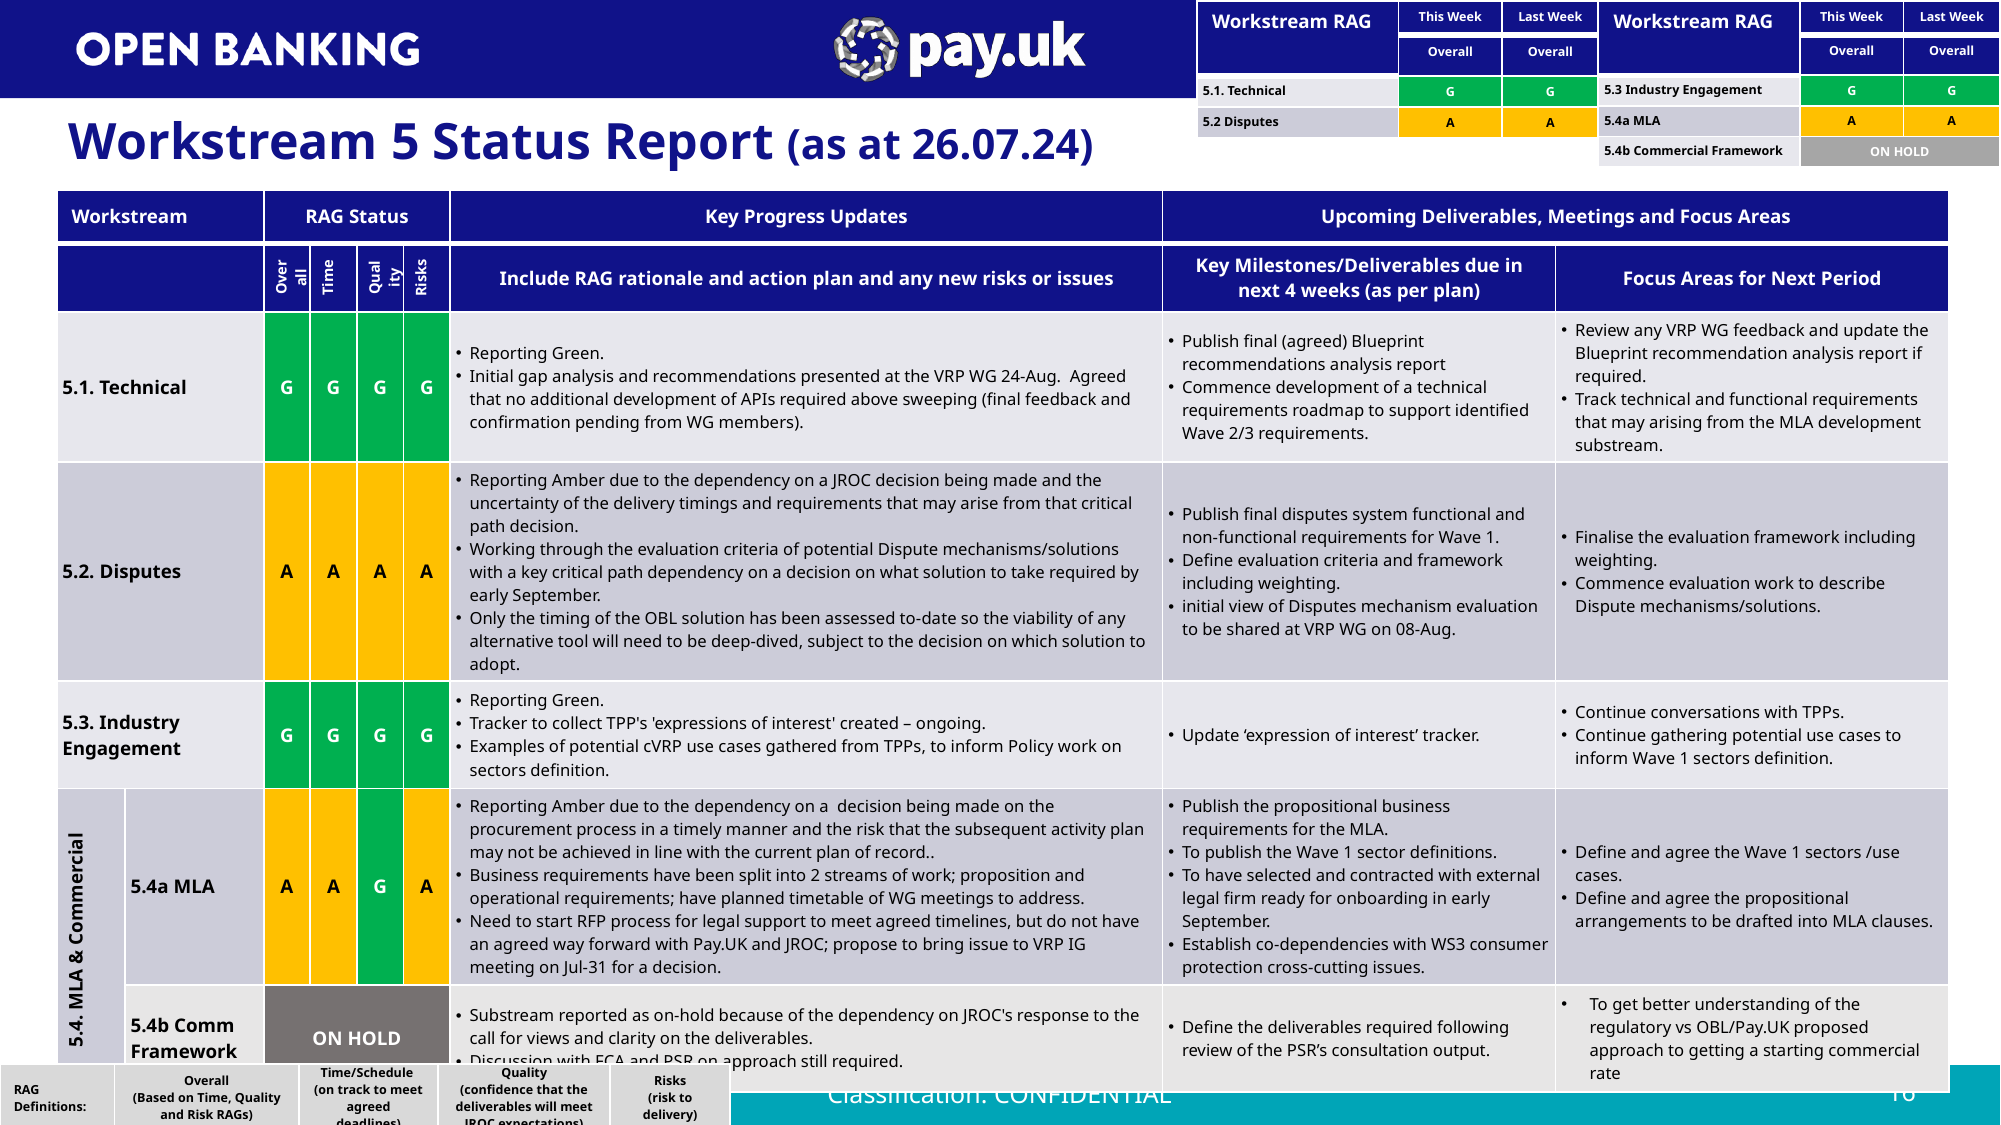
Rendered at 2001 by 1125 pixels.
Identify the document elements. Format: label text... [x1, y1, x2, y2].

table_header Upcoming Deliverables, Meetings and Focus Areas [1163, 191, 1948, 241]
table_cell G [404, 682, 449, 788]
table_cell Publish final (agreed) Blueprint recommendations analysis report Commence development of a technical requirements roadmap to support identified Wave 2/3 requirements. [1163, 313, 1555, 461]
table_header Overall (Based on Time, Quality and Risk RAGs) [115, 1065, 298, 1125]
table_cell G [265, 682, 309, 788]
table_cell Risks [404, 246, 449, 311]
footer Classification: CONFIDENTIAL [731, 1093, 1338, 1124]
picture [824, 2, 1094, 88]
table_cell G [1904, 76, 1999, 105]
title Workstream 5 Status Report (as at 26.07.24) [53, 98, 1362, 189]
table_cell A [265, 789, 309, 984]
table_cell 5.4. MLA & Commercial [58, 789, 124, 1063]
table_cell Key Milestones/Deliverables due in next 4 weeks (as per plan) [1163, 246, 1555, 311]
table_cell ON HOLD [265, 986, 449, 1063]
table_cell A [1399, 108, 1501, 137]
table_cell 5.2 Disputes [1198, 108, 1398, 137]
picture [43, 0, 452, 99]
table_cell G [1399, 77, 1501, 106]
table_cell Update ‘expression of interest’ tracker. [1163, 682, 1555, 788]
table_cell 5.1. Technical [1198, 79, 1398, 106]
table_cell Reporting Green. Tracker to collect TPP's 'expressions of interest' created – ongoing. Examples of potential cVRP use cases gathered from TPPs, to inform Policy work on sectors definition. [451, 682, 1162, 788]
table_cell A [1503, 108, 1597, 137]
table_cell ON HOLD [1801, 137, 1999, 166]
table_cell Define and agree the Wave 1 sectors /use cases. Define and agree the propositional arrangements to be drafted into MLA clauses. [1556, 789, 1948, 984]
table_cell A [311, 463, 356, 680]
table_cell A [404, 463, 449, 680]
table_cell G [358, 313, 403, 461]
table_cell A [1904, 107, 1999, 136]
table_header Key Progress Updates [451, 191, 1162, 241]
table_cell Overall [1801, 38, 1903, 74]
table_cell A [265, 463, 309, 680]
table_cell A [358, 463, 403, 680]
table_cell Overall [265, 246, 309, 311]
table_cell Reporting Green. Initial gap analysis and recommendations presented at the VRP WG 24-Aug. Agreed that no additional development of APIs required above sweeping (final feedback and confirmation pending from WG members). [451, 313, 1162, 461]
table_cell Focus Areas for Next Period [1556, 246, 1948, 311]
table_cell Include RAG rationale and action plan and any new risks or issues [451, 246, 1162, 311]
table_cell 5.4a MLA [126, 789, 263, 984]
table_cell G [311, 682, 356, 788]
table_header RAG Status [265, 191, 449, 241]
table_cell Publish final disputes system functional and non-functional requirements for Wave 1. Define evaluation criteria and framework including weighting. initial view of Disputes mechanism evaluation to be shared at VRP WG on 08-Aug. [1163, 463, 1555, 680]
table_cell Overall [1503, 38, 1597, 75]
table_header Last Week [1904, 2, 1999, 32]
table_cell 5.1. Technical [58, 313, 263, 461]
table_cell Substream reported as on-hold because of the dependency on JROC's response to the call for views and clarity on the deliverables. Discussion with FCA and PSR on approach still required. [451, 986, 1162, 1091]
table_cell Overall [1904, 38, 1999, 74]
table_header This Week [1399, 2, 1501, 32]
table_cell A [1801, 107, 1903, 136]
table_header This Week [1801, 2, 1903, 32]
table_cell 5.2. Disputes [58, 463, 263, 680]
table_cell Define the deliverables required following review of the PSR’s consultation output. [1163, 986, 1555, 1091]
table_cell 5.4b Comm Framework [126, 986, 263, 1063]
table_cell A [311, 789, 356, 984]
table_cell Review any VRP WG feedback and update the Blueprint recommendation analysis report if required. Track technical and functional requirements that may arising from the MLA development substream. [1556, 313, 1948, 461]
table_header Quality (confidence that the deliverables will meet JROC expectations) [439, 1065, 609, 1125]
table_cell Reporting Amber due to the dependency on a JROC decision being made and the uncertainty of the delivery timings and requirements that may arise from that critical path decision. Working through the evaluation criteria of potential Dispute mechanisms/solutions with a key critical path dependency on a decision on what solution to take required by early September. Only the timing of the OBL solution has been assessed to-date so the viability of any alternative tool will need to be deep-dived, subject to the decision on which solution to adopt. [451, 463, 1162, 680]
table_header Workstream RAG [1599, 2, 1799, 73]
table_header Time/Schedule (on track to meet agreed deadlines) [300, 1065, 437, 1125]
table_cell To get better understanding of the regulatory vs OBL/Pay.UK proposed approach to getting a starting commercial rate [1556, 986, 1948, 1091]
table_cell G [311, 313, 356, 461]
table_header Workstream [58, 191, 263, 241]
table_cell G [358, 789, 403, 984]
table_cell Finalise the evaluation framework including weighting. Commence evaluation work to describe Dispute mechanisms/solutions. [1556, 463, 1948, 680]
table_cell 5.4b Commercial Framework [1599, 137, 1799, 166]
table_header Last Week [1503, 2, 1597, 32]
table_cell Reporting Amber due to the dependency on a decision being made on the procurement process in a timely manner and the risk that the subsequent activity plan may not be achieved in line with the current plan of record.. Business requirements have been split into 2 streams of work; proposition and operational requirements; have planned timetable of WG meetings to address. Need to start RFP process for legal support to meet agreed timelines, but do not have an agreed way forward with Pay.UK and JROC; propose to bring issue to VRP IG meeting on Jul-31 for a decision. [451, 789, 1162, 984]
table_header RAG Definitions: [1, 1065, 114, 1125]
slide_number 16 [1412, 1093, 1932, 1124]
table_header Workstream RAG [1198, 2, 1398, 73]
table_cell A [404, 789, 449, 984]
table_cell 5.4a MLA [1599, 107, 1799, 136]
table_cell G [404, 313, 449, 461]
table_cell Time [311, 246, 356, 311]
table_cell Publish the propositional business requirements for the MLA. To publish the Wave 1 sector definitions. To have selected and contracted with external legal firm ready for onboarding in early September. Establish co-dependencies with WS3 consumer protection cross-cutting issues. [1163, 789, 1555, 984]
table_cell G [265, 313, 309, 461]
table_cell Continue conversations with TPPs. Continue gathering potential use cases to inform Wave 1 sectors definition. [1556, 682, 1948, 788]
table_cell G [358, 682, 403, 788]
table_cell [58, 246, 263, 311]
table_header Risks (risk to delivery) [611, 1065, 729, 1125]
table_cell G [1503, 77, 1597, 106]
table_cell 5.3. Industry Engagement [58, 682, 263, 788]
table_cell Quality [358, 246, 403, 311]
table_cell Overall [1399, 38, 1501, 75]
table_cell 5.3 Industry Engagement [1599, 78, 1799, 105]
table_cell G [1801, 76, 1903, 105]
